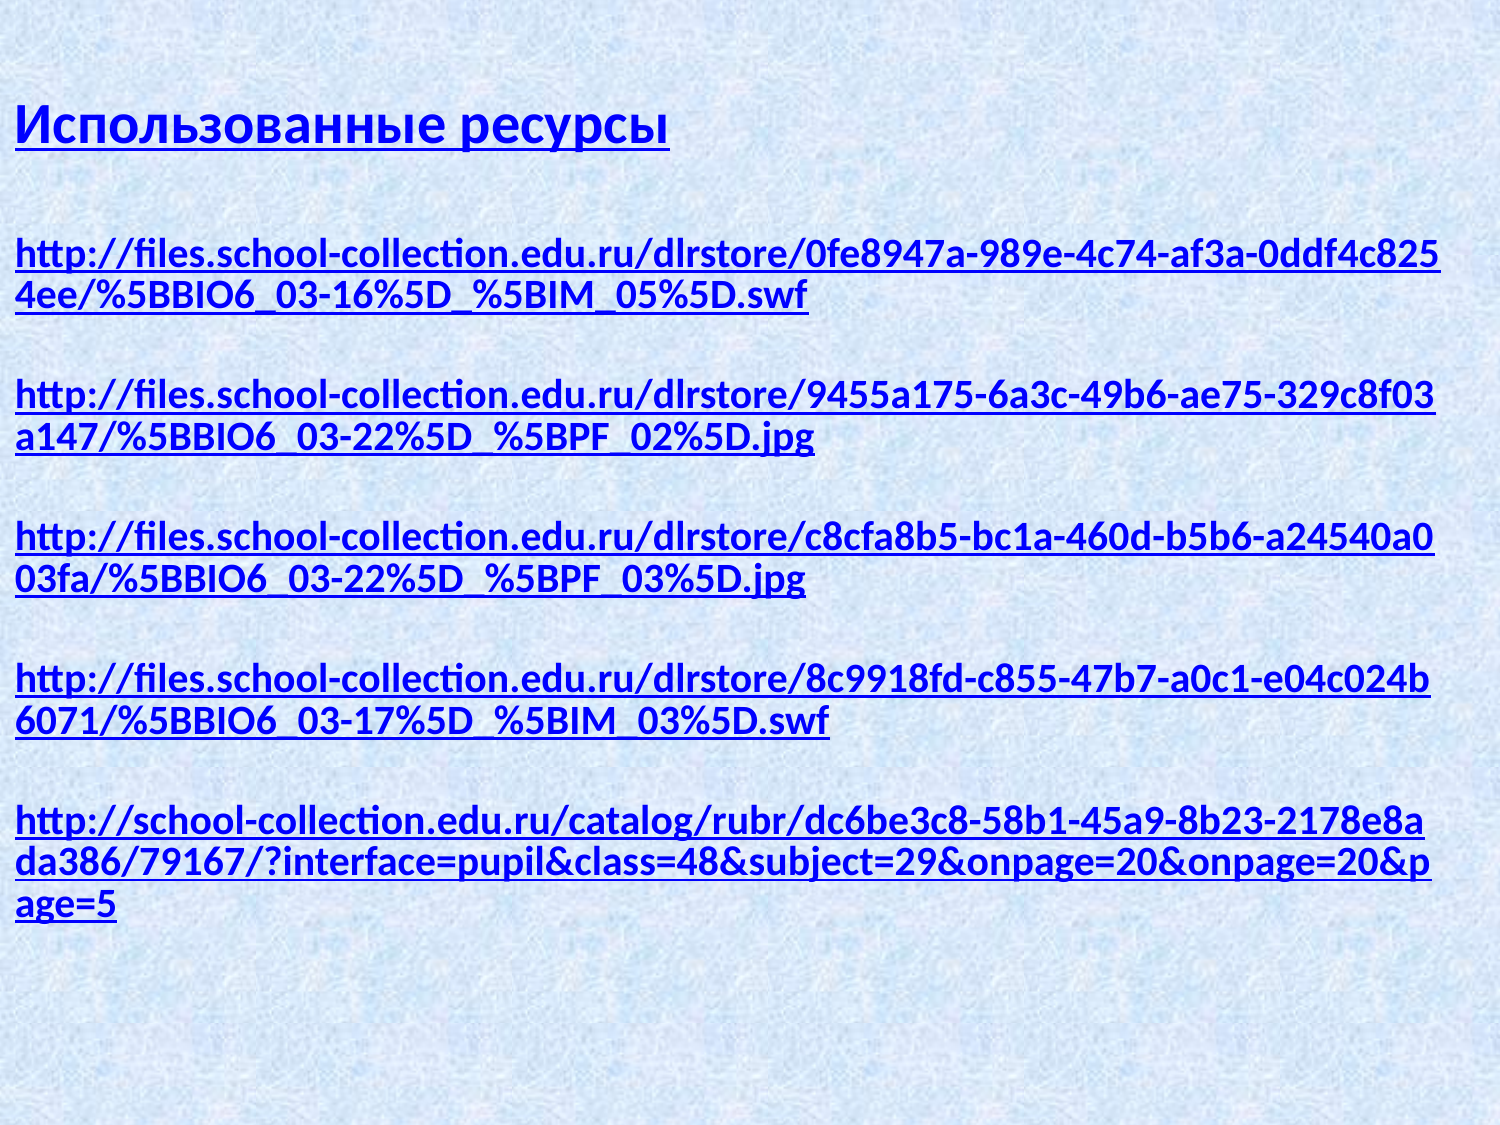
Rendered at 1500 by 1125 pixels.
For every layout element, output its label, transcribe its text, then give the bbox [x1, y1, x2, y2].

picture [0, 0, 1500, 1125]
text_box Использованные ресурсы http://files.school-collection.edu.ru/dlrstore/0fe8947a-989e-4c74-af3a-0ddf4c8254ee/%5BBIO6_03-16%5D_%5BIM_05%5D.swf http://files.school-collection.edu.ru/dlrstore/9455a175-6a3c-49b6-ae75-329c8f03a147/%5BBIO6_03-22%5D_%5BPF_02%5D.jpg http://files.school-collection.edu.ru/dlrstore/c8cfa8b5-bc1a-460d-b5b6-a24540a003fa/%5BBIO6_03-22%5D_%5BPF_03%5D.jpg http://files.school-collection.edu.ru/dlrstore/8c9918fd-c855-47b7-a0c1-e04c024b6071/%5BBIO6_03-17%5D_%5BIM_03%5D.swf http://school-collection.edu.ru/catalog/rubr/dc6be3c8-58b1-45a9-8b23-2178e8ada386/79167/?interface=pupil&class=48&subject=29&onpage=20&onpage=20&page=5 [0, 78, 1459, 784]
